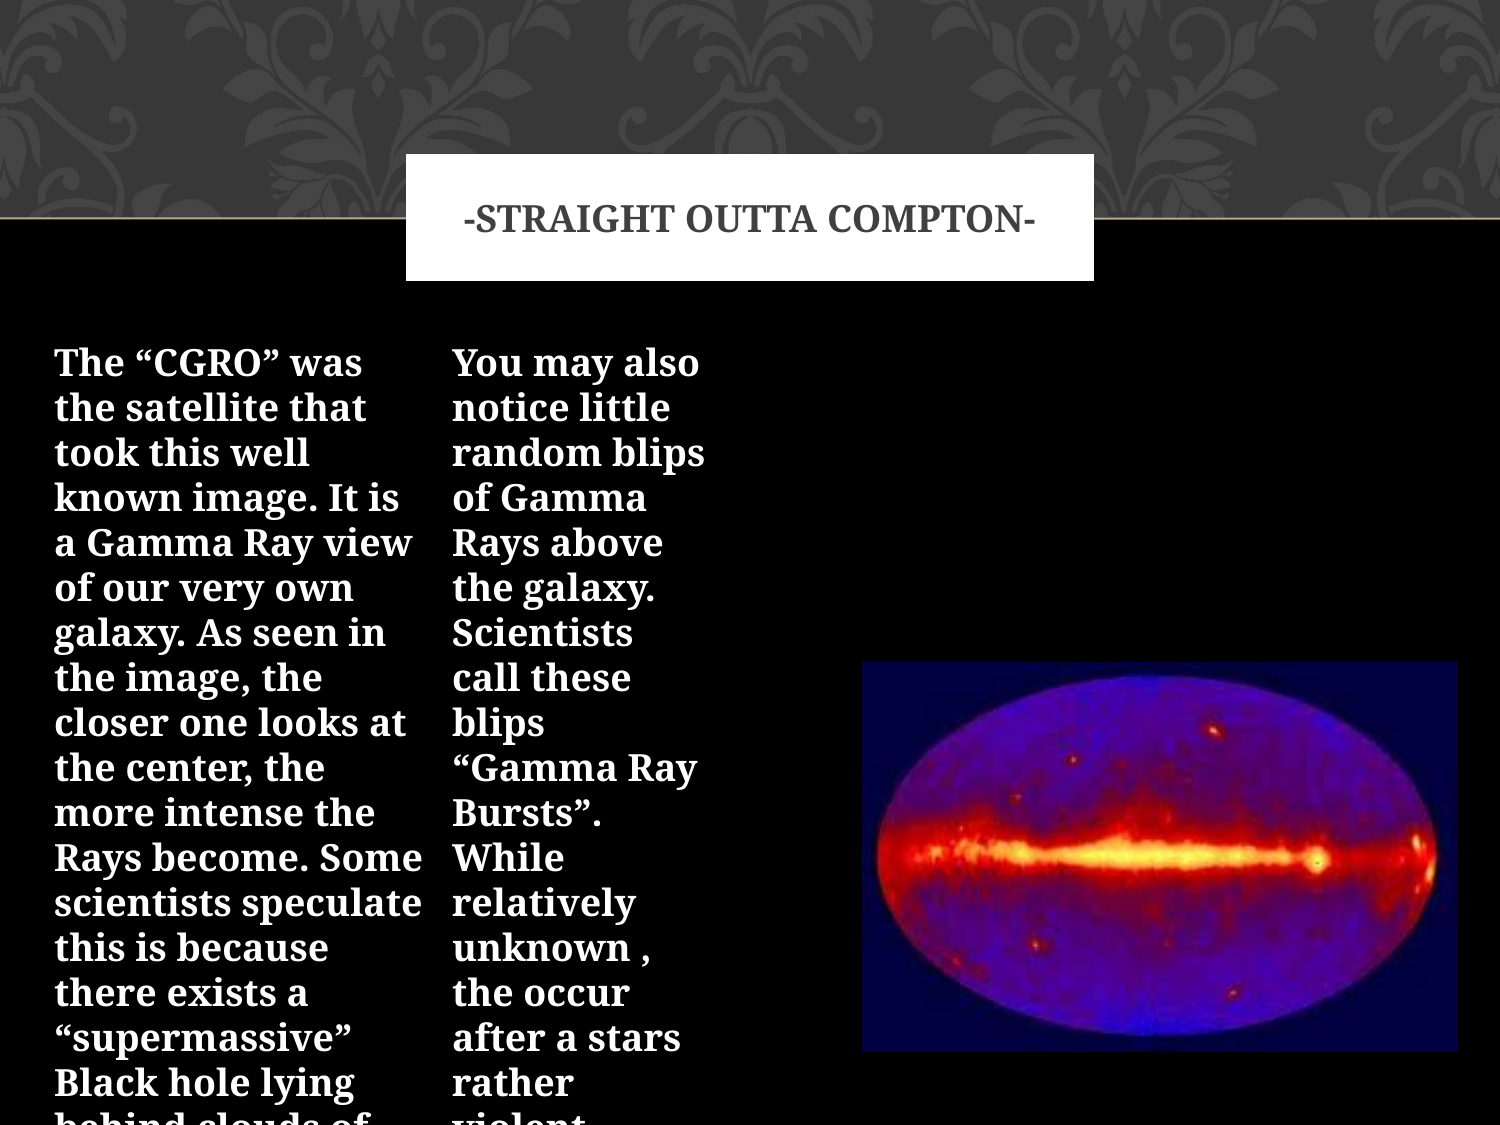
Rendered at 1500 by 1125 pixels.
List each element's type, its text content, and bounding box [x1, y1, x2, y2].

title -Straight outta Compton- [406, 154, 1094, 281]
text_box The “CGRO” was the satellite that took this well known image. It is a Gamma Ray view of our very own galaxy. As seen in the image, the closer one looks at the center, the more intense the Rays become. Some scientists speculate this is because there exists a “supermassive” Black hole lying behind clouds of dust and gas. [39, 331, 437, 1125]
text_box You may also notice little random blips of Gamma Rays above the galaxy. Scientists call these blips “Gamma Ray Bursts”. While relatively unknown , the occur after a stars rather violent death. [437, 331, 725, 1125]
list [862, 662, 1459, 1052]
